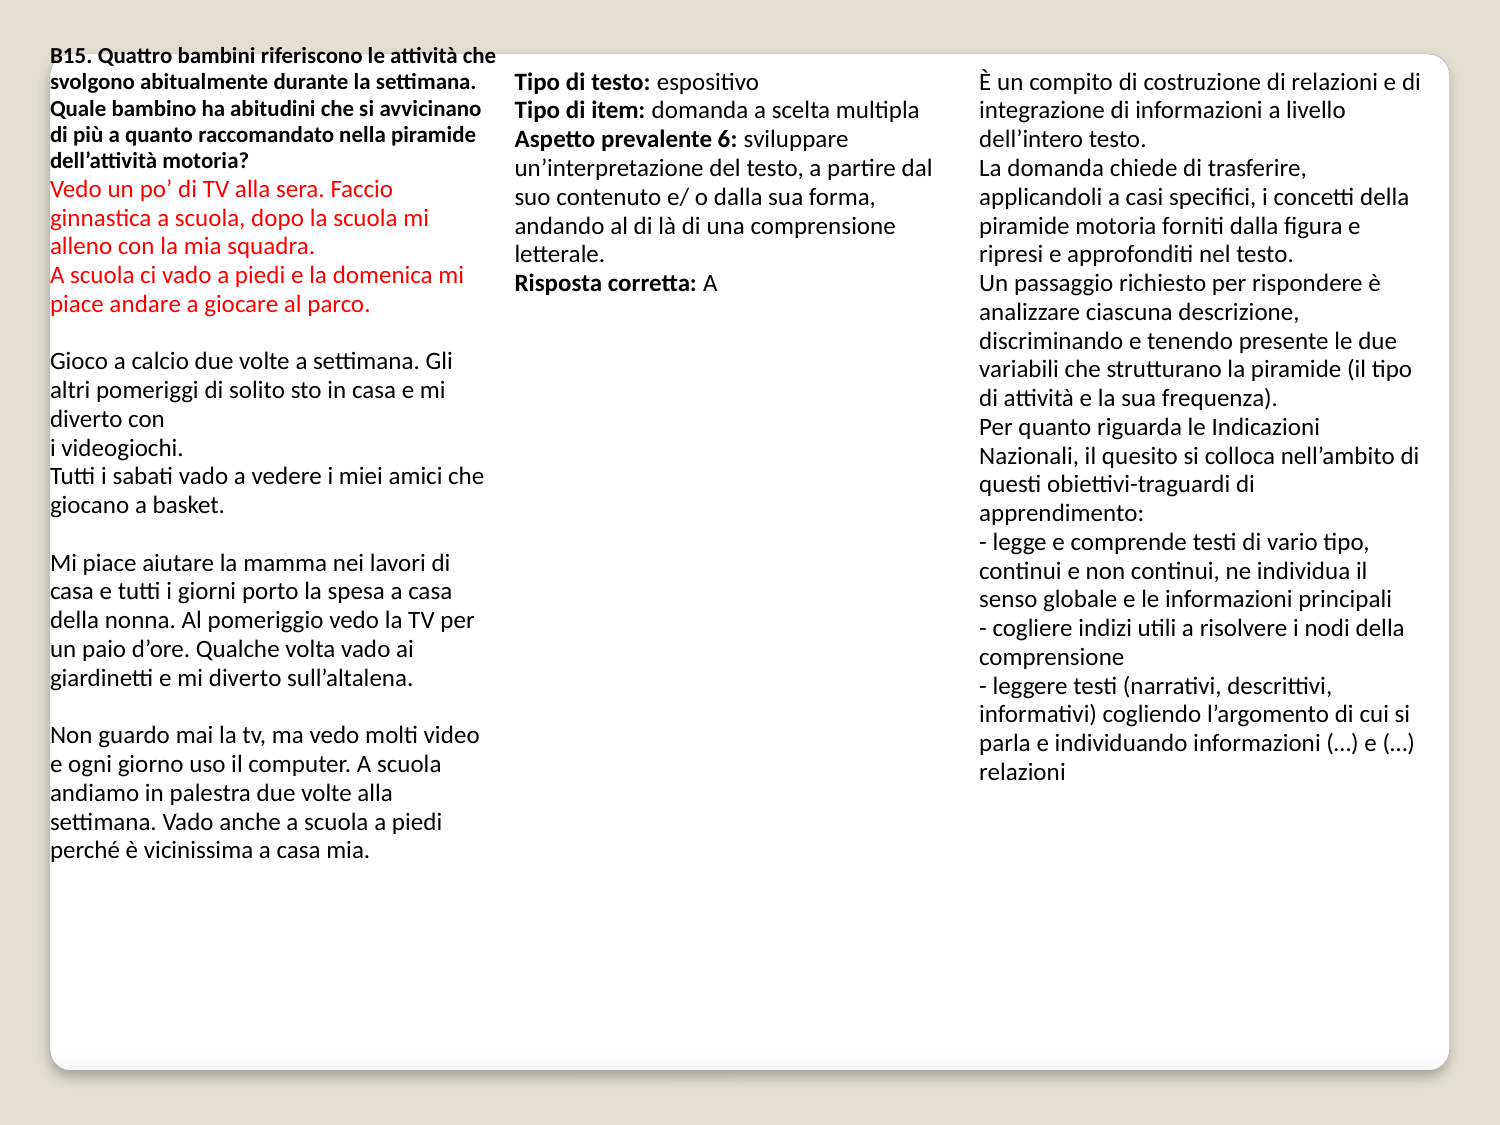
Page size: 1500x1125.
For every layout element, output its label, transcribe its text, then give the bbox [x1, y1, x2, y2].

table_header È un compito di costruzione di relazioni e di integrazione di informazioni a livello dell’intero testo. La domanda chiede di trasferire, applicandoli a casi specifici, i concetti della piramide motoria forniti dalla figura e ripresi e approfonditi nel testo. Un passaggio richiesto per rispondere è analizzare ciascuna descrizione, discriminando e tenendo presente le due variabili che strutturano la piramide (il tipo di attività e la sua frequenza). Per quanto riguarda le Indicazioni Nazionali, il quesito si colloca nell’ambito di questi obiettivi-traguardi di apprendimento: - legge e comprende testi di vario tipo, continui e non continui, ne individua il senso globale e le informazioni principali - cogliere indizi utili a risolvere i nodi della comprensione - leggere testi (narrativi, descrittivi, informativi) cogliendo l’argomento di cui si parla e individuando informazioni (…) e (…) relazioni [970, 43, 1435, 1059]
table_header B15. Quattro bambini riferiscono le attività che svolgono abitualmente durante la settimana. Quale bambino ha abitudini che si avvicinano di più a quanto raccomandato nella piramide dell’attività motoria? Vedo un po’ di TV alla sera. Faccio ginnastica a scuola, dopo la scuola mi alleno con la mia squadra. A scuola ci vado a piedi e la domenica mi piace andare a giocare al parco. Gioco a calcio due volte a settimana. Gli altri pomeriggi di solito sto in casa e mi diverto con i videogiochi. Tutti i sabati vado a vedere i miei amici che giocano a basket. Mi piace aiutare la mamma nei lavori di casa e tutti i giorni porto la spesa a casa della nonna. Al pomeriggio vedo la TV per un paio d’ore. Qualche volta vado ai giardinetti e mi diverto sull’altalena. Non guardo mai la tv, ma vedo molti video e ogni giorno uso il computer. A scuola andiamo in palestra due volte alla settimana. Vado anche a scuola a piedi perché è vicinissima a casa mia. [41, 43, 506, 1059]
table_header Tipo di testo: espositivo Tipo di item: domanda a scelta multipla Aspetto prevalente 6: sviluppare un’interpretazione del testo, a partire dal suo contenuto e/ o dalla sua forma, andando al di là di una comprensione letterale. Risposta corretta: A [506, 43, 970, 1059]
